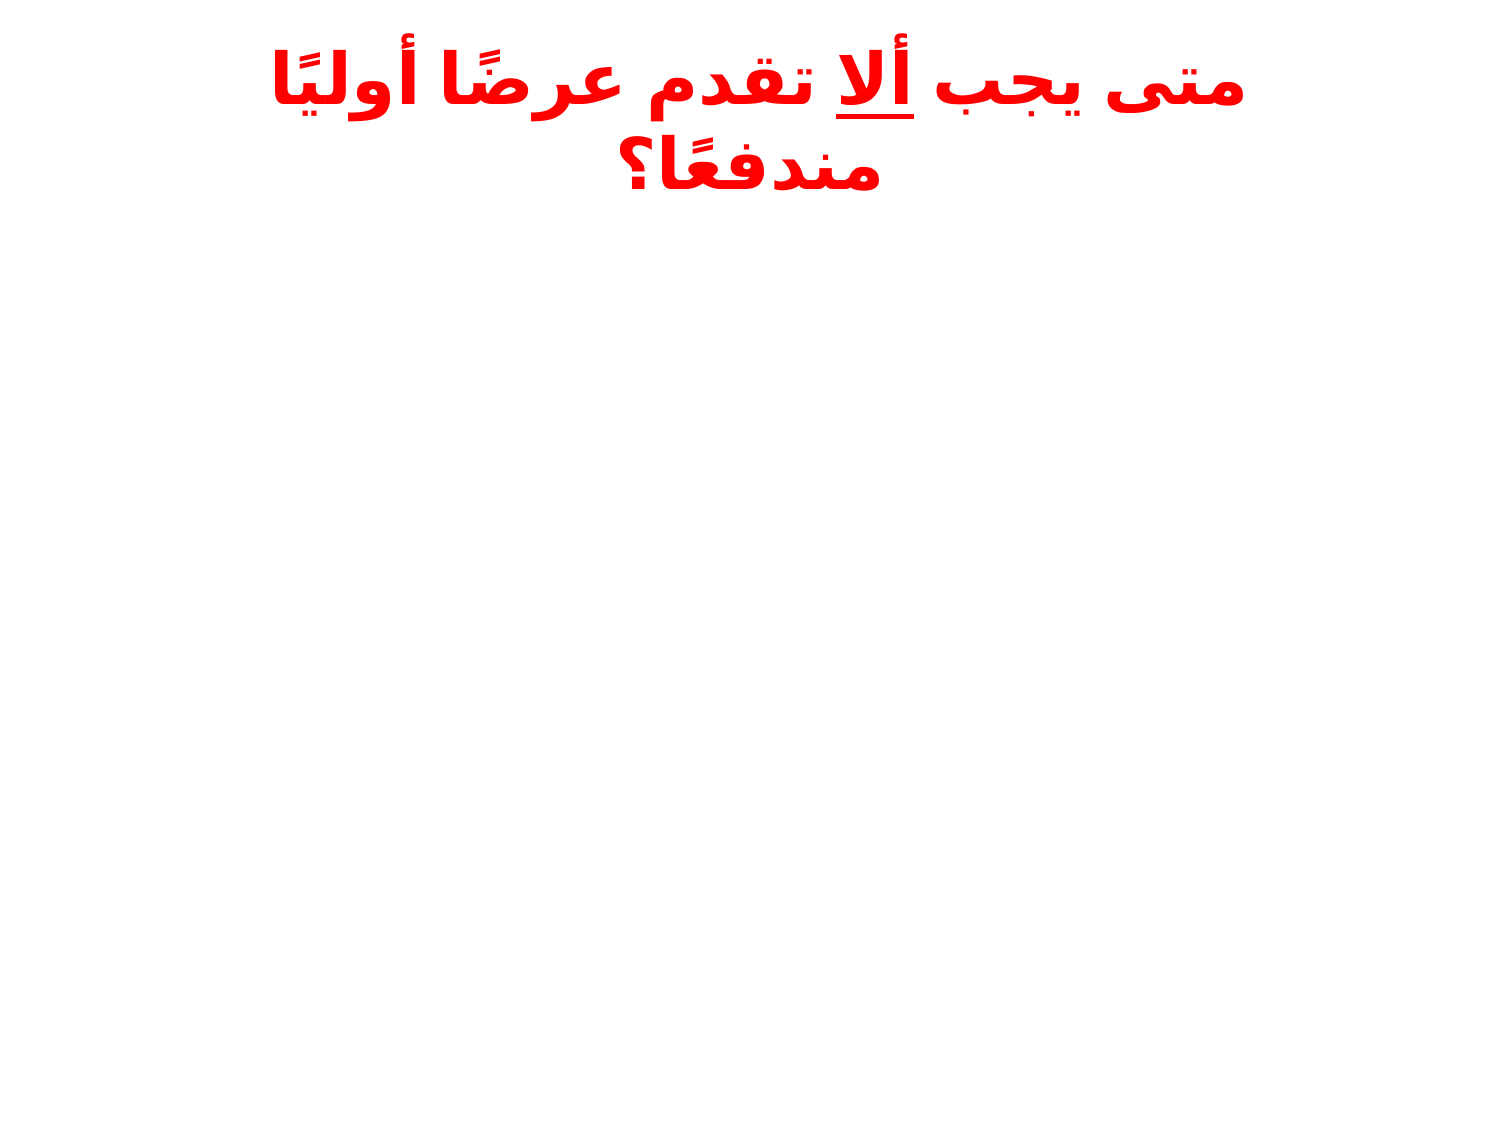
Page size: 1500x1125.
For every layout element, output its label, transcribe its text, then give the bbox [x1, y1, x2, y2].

title متى يجب ألا تقدم عرضًا أوليًا مندفعًا؟ [75, 24, 1425, 213]
